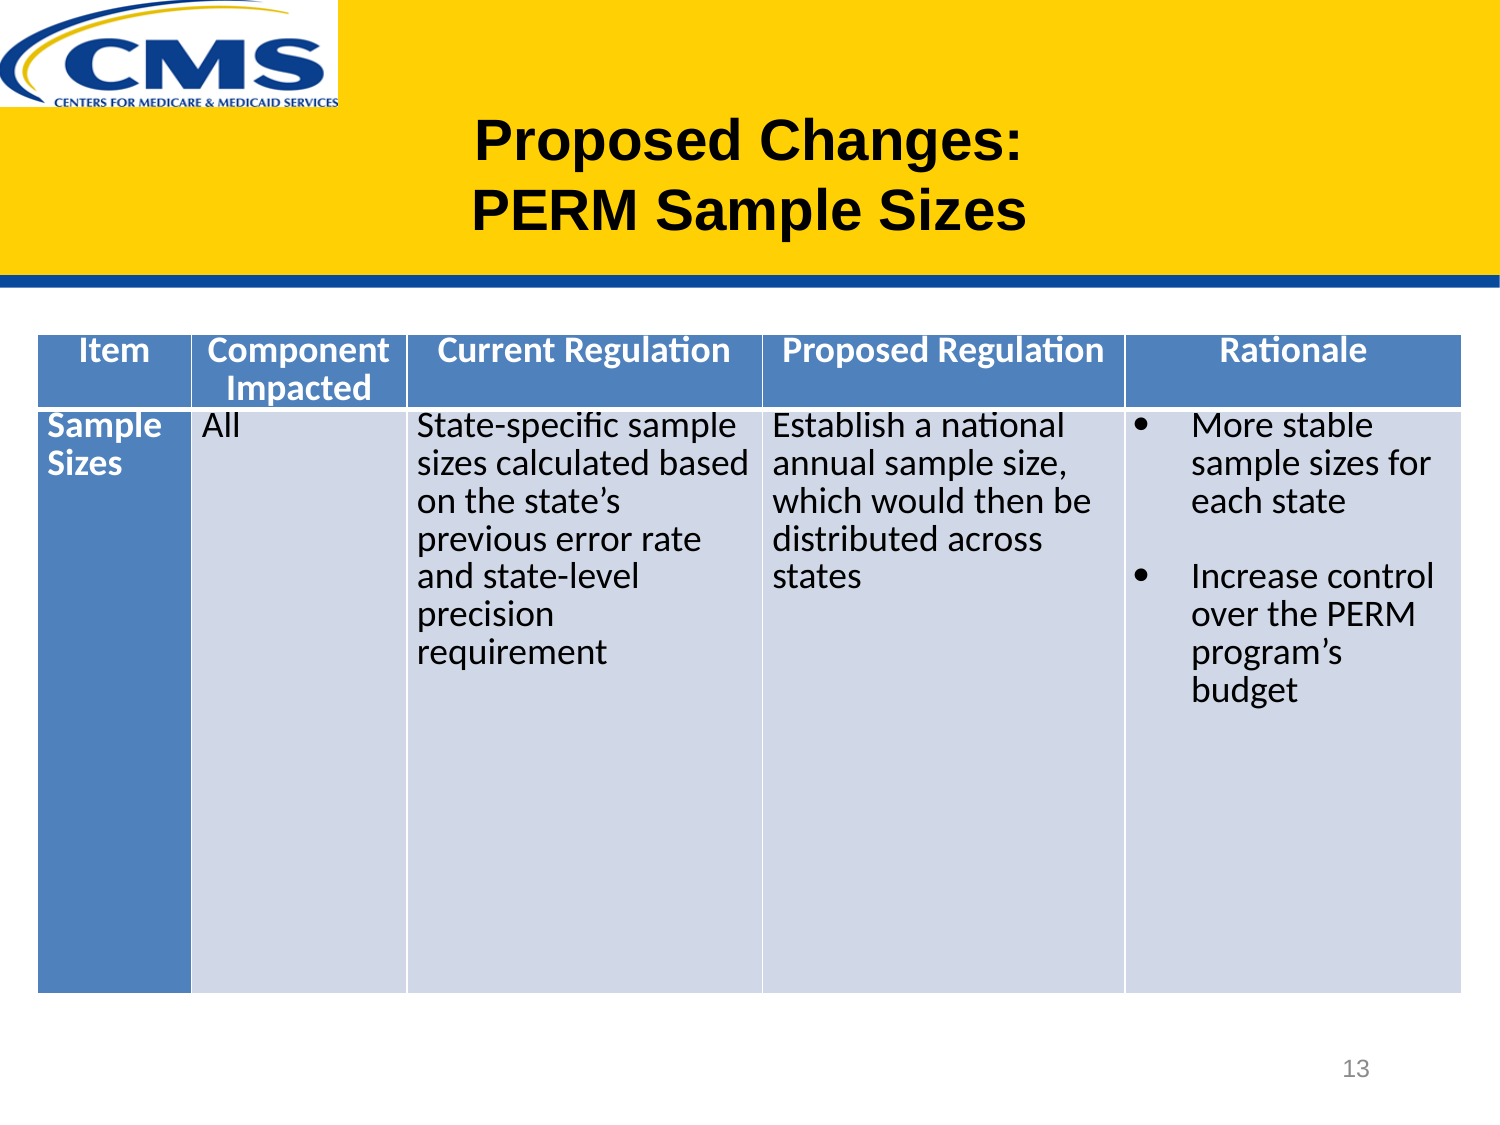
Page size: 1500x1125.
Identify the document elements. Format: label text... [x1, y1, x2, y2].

table_cell All [192, 412, 406, 993]
table_cell More stable sample sizes for each state Increase control over the PERM program’s budget [1126, 412, 1461, 993]
table_cell Establish a national annual sample size, which would then be distributed across states [763, 412, 1124, 993]
table_header Rationale [1126, 335, 1461, 407]
table_header Item [38, 335, 191, 407]
table_cell Sample Sizes [38, 412, 191, 993]
slide_number 13 [1275, 1037, 1438, 1098]
table_header Component Impacted [192, 335, 406, 407]
table_cell State-specific sample sizes calculated based on the state’s previous error rate and state-level precision requirement [408, 412, 762, 993]
title Proposed Changes: PERM Sample Sizes [0, 0, 1500, 275]
table_header Current Regulation [408, 335, 762, 407]
table_header Proposed Regulation [763, 335, 1124, 407]
picture [0, 0, 338, 108]
